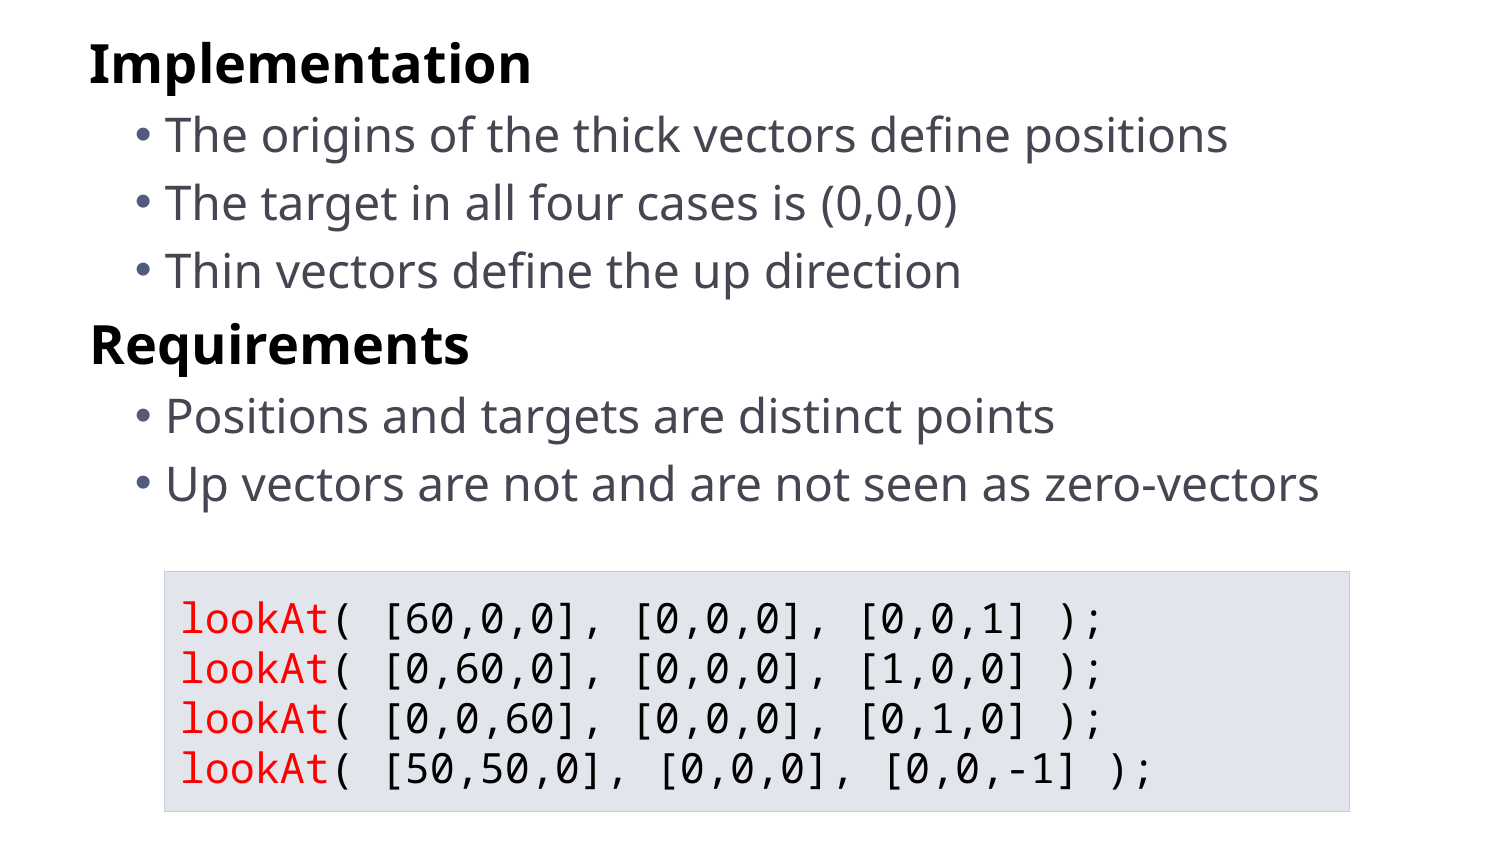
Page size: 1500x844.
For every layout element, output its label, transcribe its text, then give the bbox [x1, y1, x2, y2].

list Implementation The origins of the thick vectors define positions The target in all four cases is (0,0,0) Thin vectors define the up direction Requirements Positions and targets are distinct points Up vectors are not and are not seen as zero-vectors [75, 21, 1475, 835]
text_box lookAt( [60,0,0], [0,0,0], [0,0,1] ); lookAt( [0,60,0], [0,0,0], [1,0,0] ); lookAt( [0,0,60], [0,0,0], [0,1,0] ); lookAt( [50,50,0], [0,0,0], [0,0,-1] ); [164, 571, 1350, 812]
